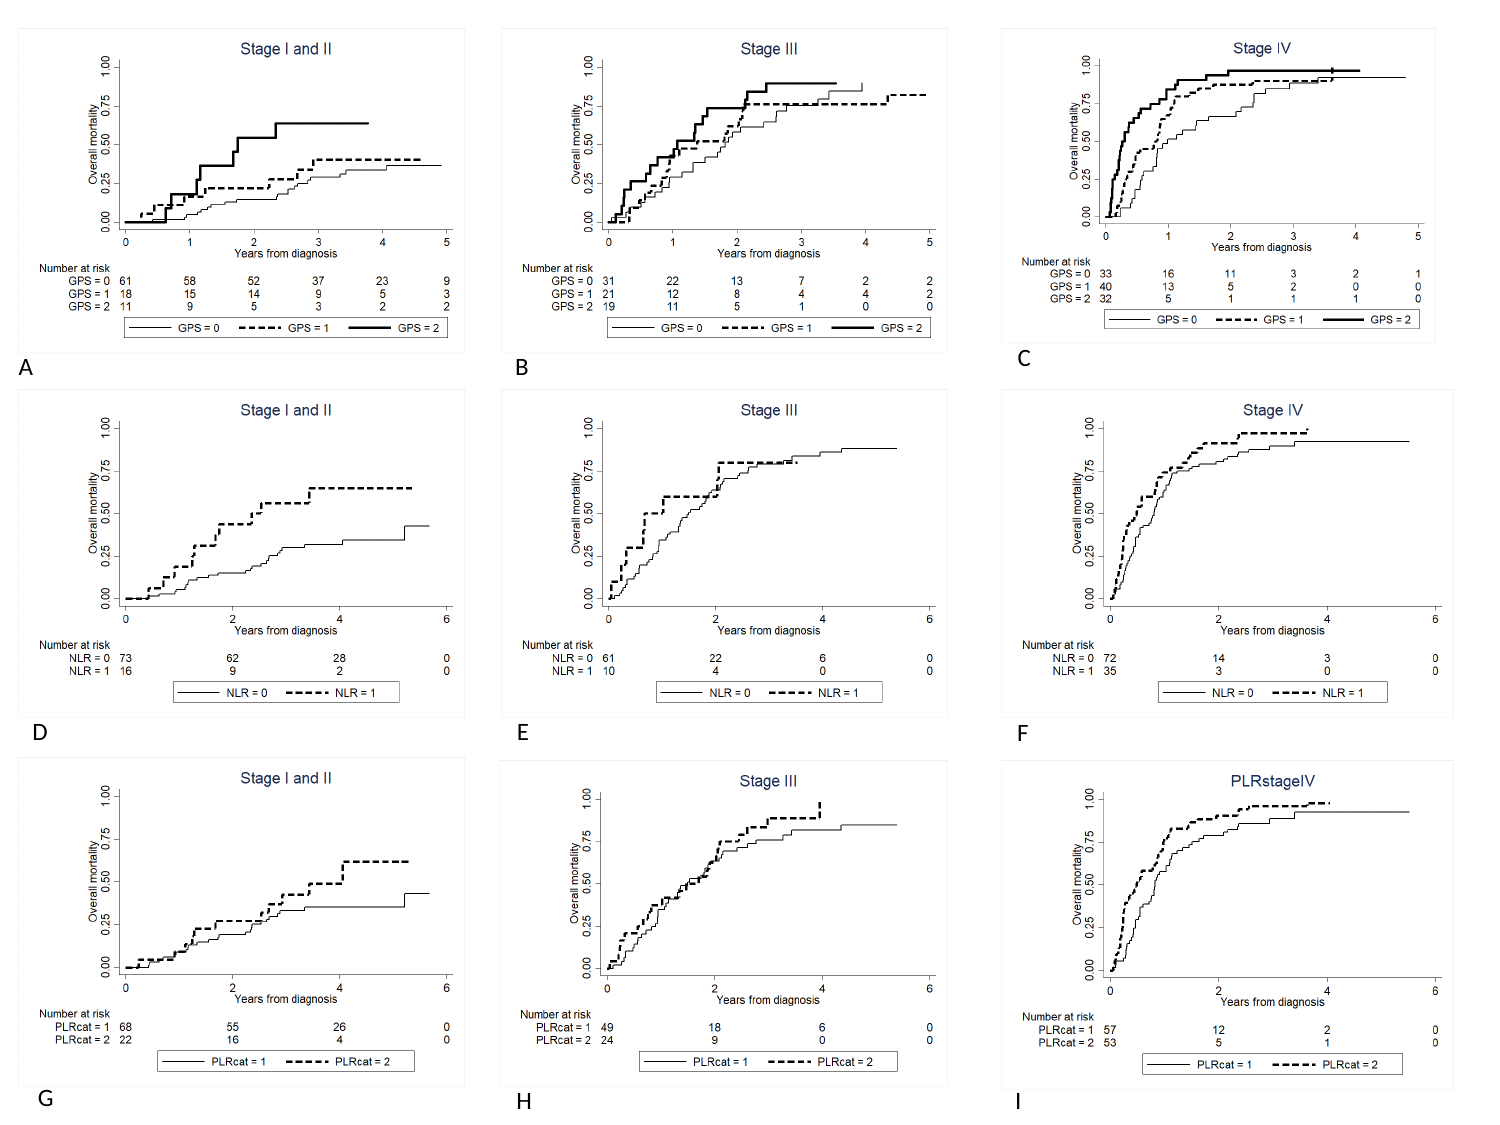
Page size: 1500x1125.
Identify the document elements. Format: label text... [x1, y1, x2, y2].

text_box D [32, 727, 40, 753]
text_box E [516, 727, 525, 753]
picture [18, 388, 465, 718]
picture [18, 28, 465, 353]
picture [501, 28, 948, 353]
picture [1001, 388, 1455, 718]
picture [501, 388, 948, 718]
text_box G [37, 1096, 46, 1119]
picture [1001, 760, 1455, 1090]
text_box H [516, 1096, 524, 1122]
text_box B [514, 360, 523, 387]
text_box A [18, 359, 26, 388]
picture [18, 757, 465, 1087]
picture [498, 760, 948, 1087]
picture [1001, 28, 1436, 345]
text_box I [1015, 1099, 1023, 1122]
text_box F [1016, 727, 1025, 755]
text_box C [1017, 353, 1026, 379]
